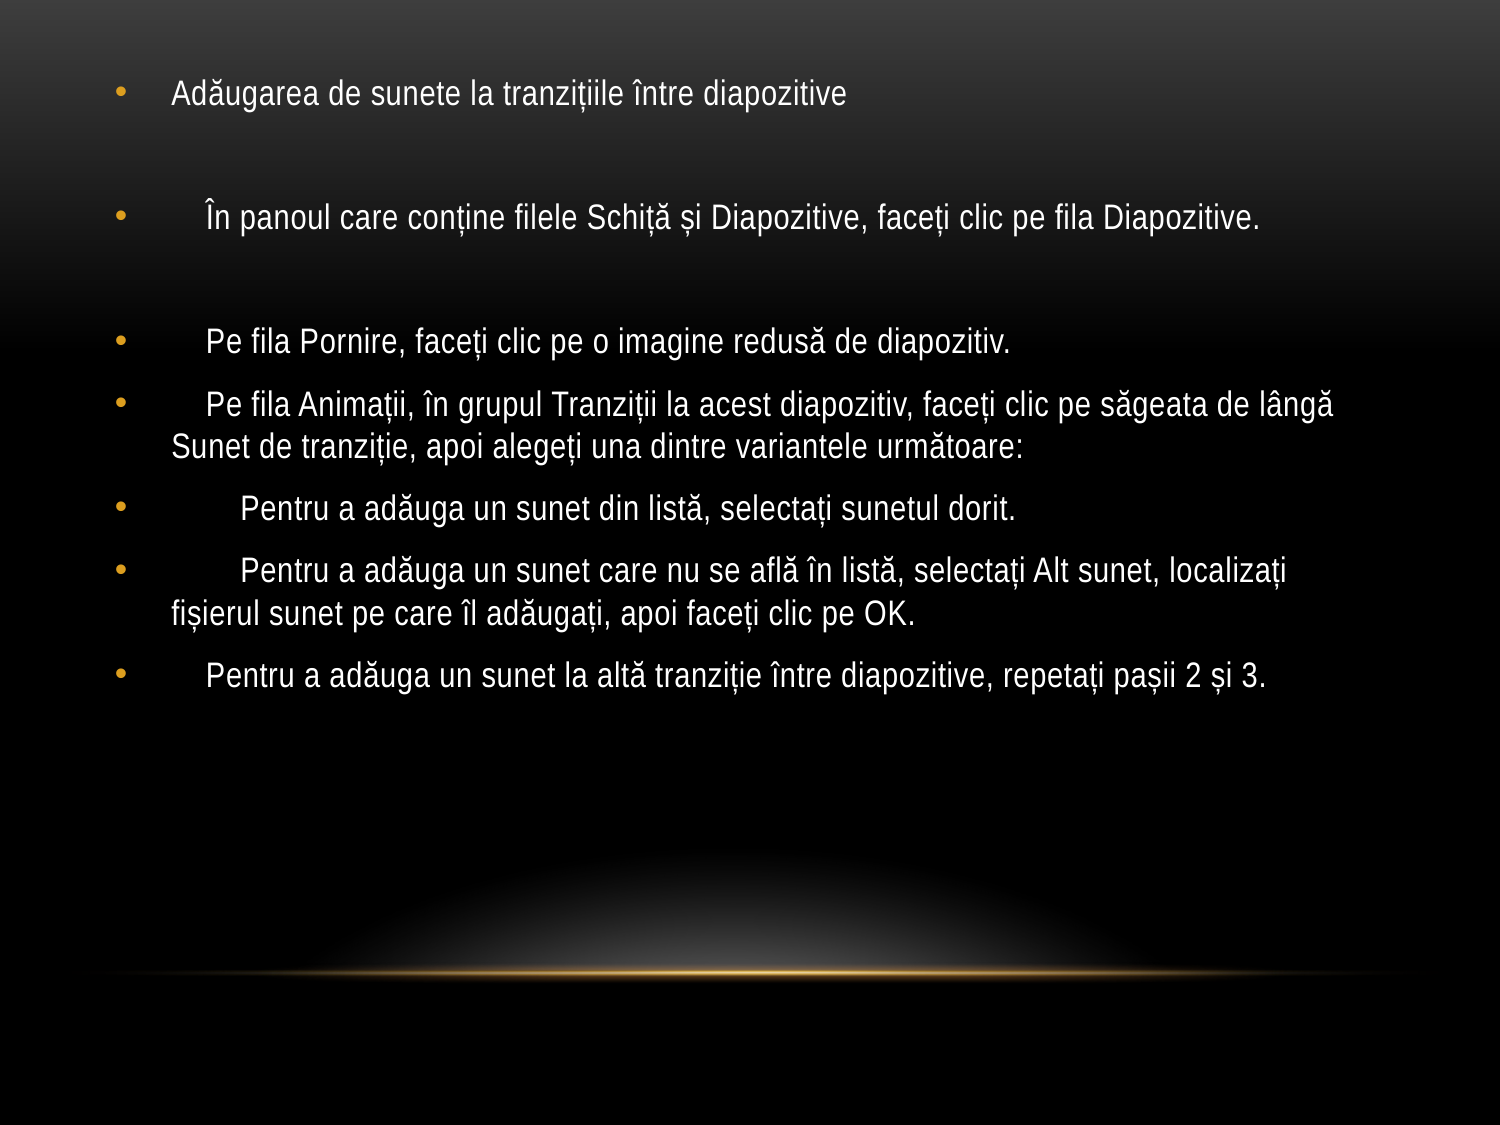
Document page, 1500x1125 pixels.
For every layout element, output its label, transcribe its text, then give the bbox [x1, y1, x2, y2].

picture [0, 0, 1500, 1125]
list Adăugarea de sunete la tranzițiile între diapozitive În panoul care conține filele Schiță și Diapozitive, faceți clic pe fila Diapozitive. Pe fila Pornire, faceți clic pe o imagine redusă de diapozitiv. Pe fila Animații, în grupul Tranziții la acest diapozitiv, faceți clic pe săgeata de lângă Sunet de tranziție, apoi alegeți una dintre variantele următoare: Pentru a adăuga un sunet din listă, selectați sunetul dorit. Pentru a adăuga un sunet care nu se află în listă, selectați Alt sunet, localizați fișierul sunet pe care îl adăugați, apoi faceți clic pe OK. Pentru a adăuga un sunet la altă tranziție între diapozitive, repetați pașii 2 și 3. [99, 62, 1400, 938]
